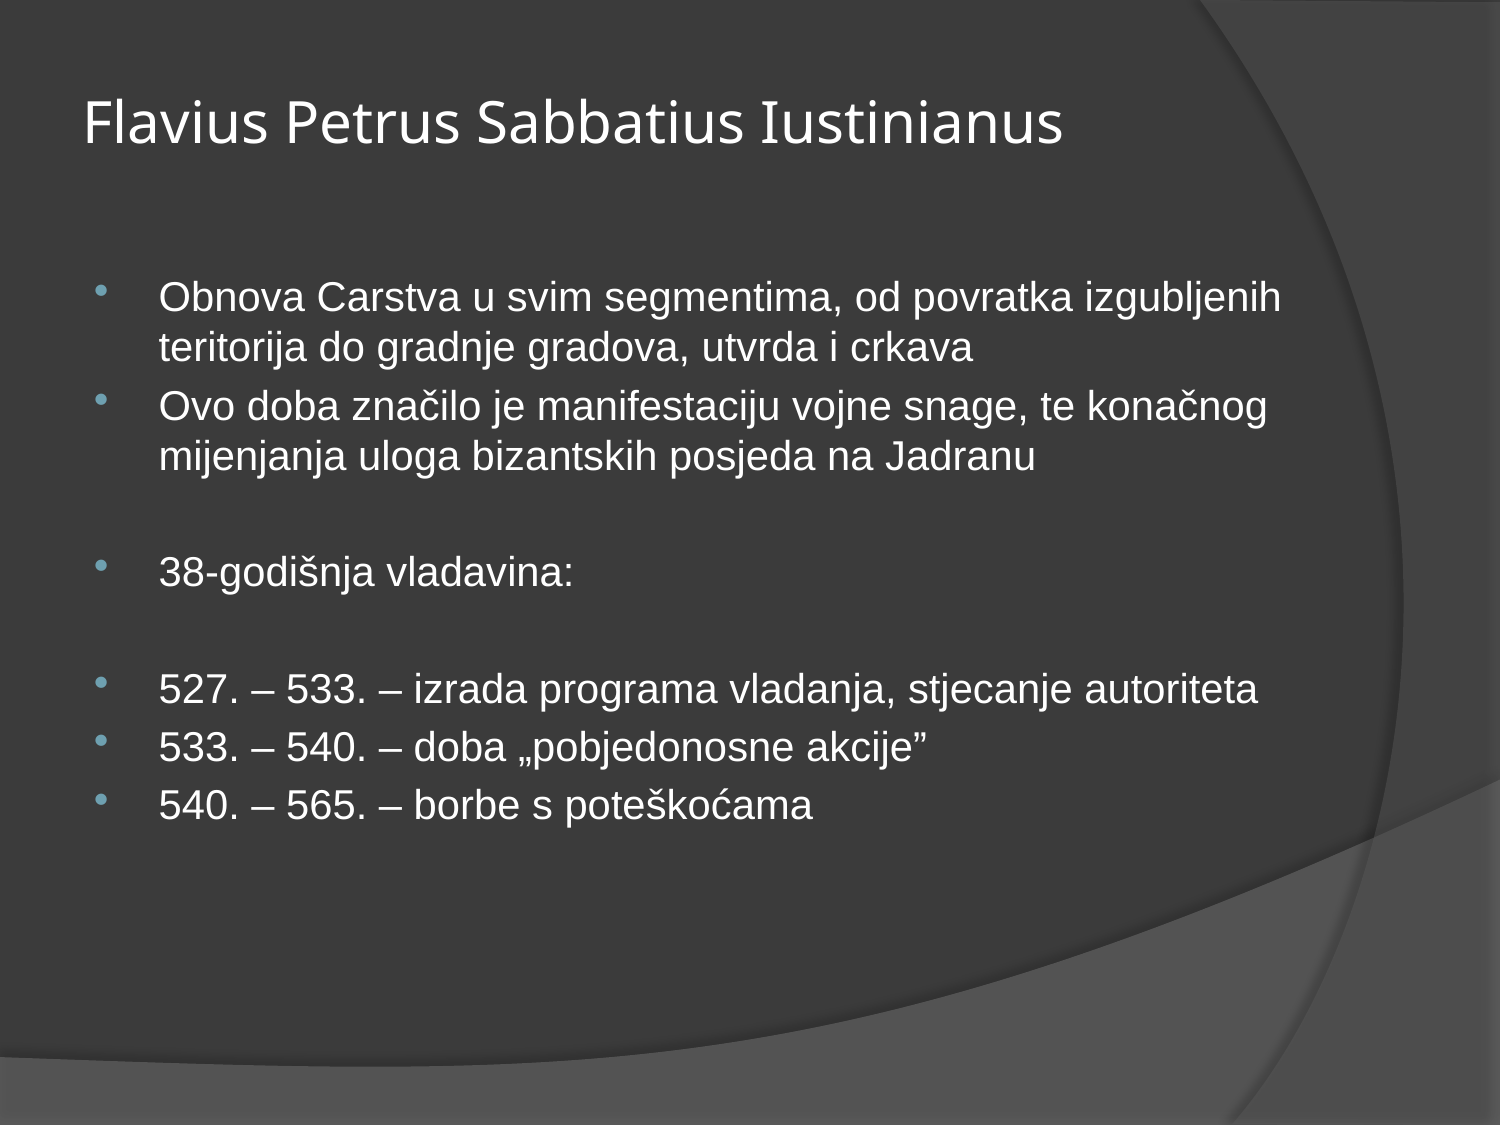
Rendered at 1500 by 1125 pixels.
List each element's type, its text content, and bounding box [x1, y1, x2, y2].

title Flavius Petrus Sabbatius Iustinianus [75, 45, 1300, 197]
list Obnova Carstva u svim segmentima, od povratka izgubljenih teritorija do gradnje gradova, utvrda i crkava Ovo doba značilo je manifestaciju vojne snage, te konačnog mijenjanja uloga bizantskih posjeda na Jadranu 38-godišnja vladavina: 527. – 533. – izrada programa vladanja, stjecanje autoriteta 533. – 540. – doba „pobjedonosne akcije” 540. – 565. – borbe s poteškoćama [75, 262, 1300, 1005]
